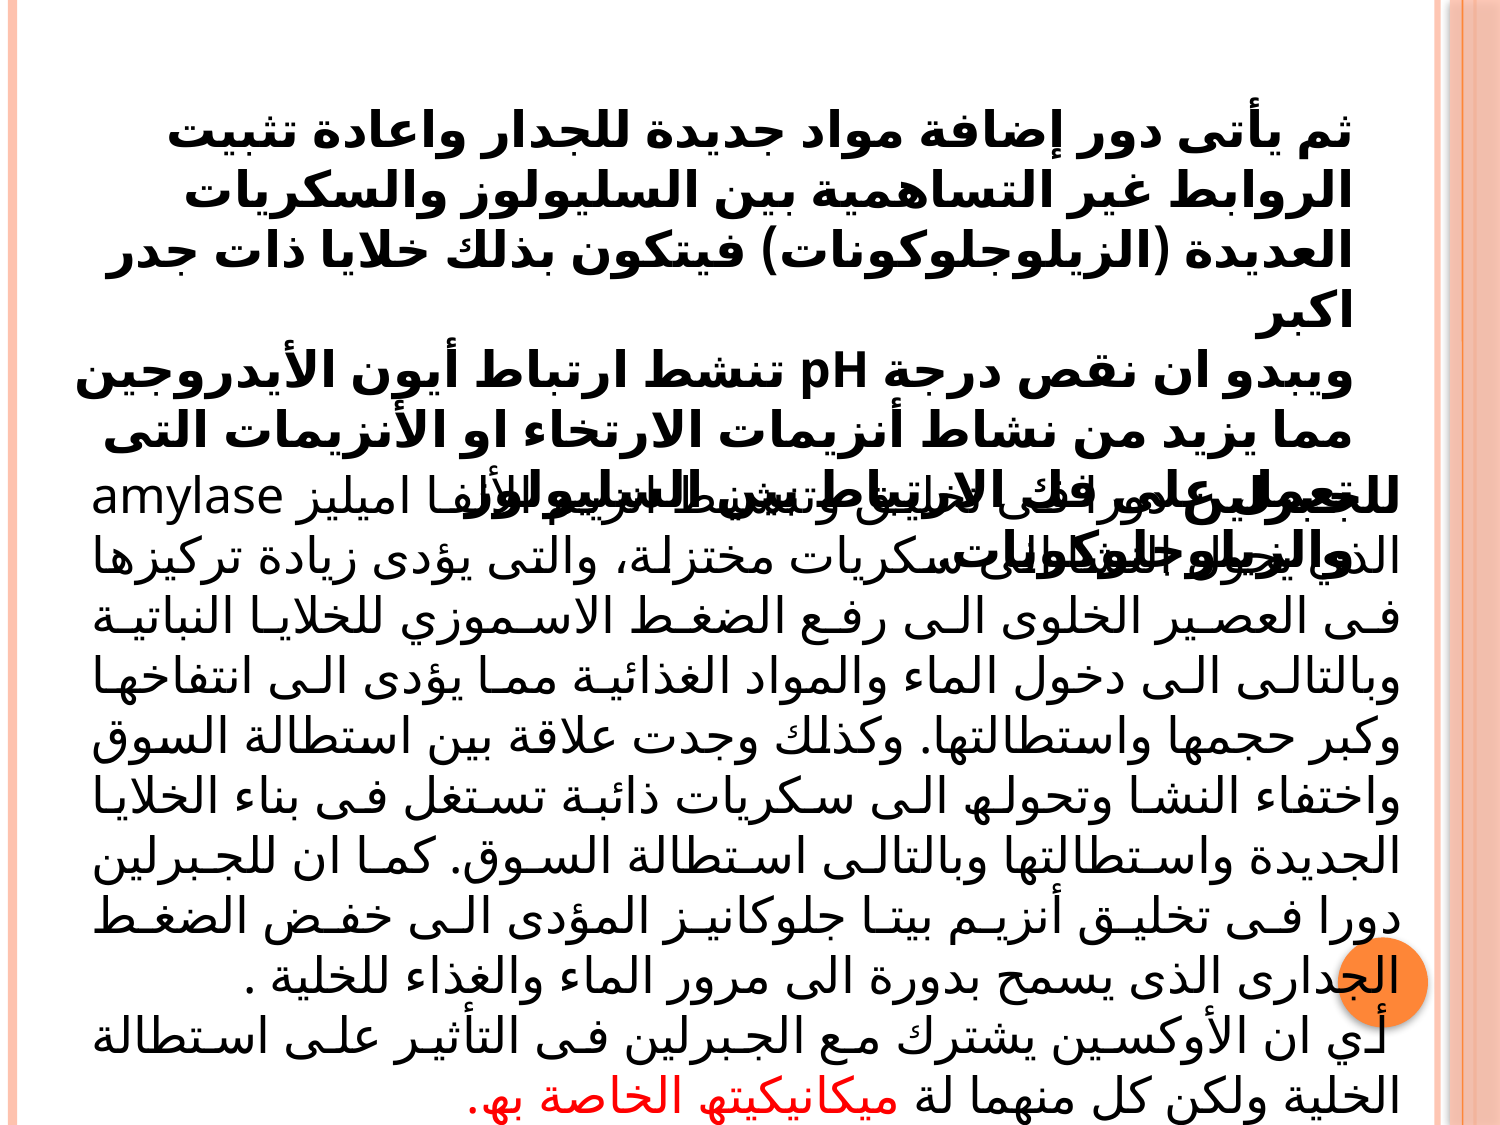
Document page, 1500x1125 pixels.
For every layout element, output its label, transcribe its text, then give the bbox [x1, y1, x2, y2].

text_box ثم یأتى دور إضافة مواد جدیدة للجدار واعادة تثبیت الروابط غیر التساھمیة بین السلیولوز والسكریات العدیدة (الزیلوجلوكونات) فیتكون بذلك خلایا ذات جدر اكبر ویبدو ان نقص درجة pH تنشط ارتباط أیون الأیدروجین مما یزید من نشاط أنزیمات الارتخاء او الأنزیمات التى تعمل على فك الارتباط بین السلیولوز والزیلوجلوكونات. [41, 89, 1371, 585]
text_box للجبرلین دورا فى تخلیق وتنشیط انزیم الألفا امیلیز amylase الذي يحول النشا الى سكریات مختزلة، والتى یؤدى زیادة تركیزھا فى العصیر الخلوى الى رفع الضغط الاسموزي للخلایا النباتیة وبالتالى الى دخول الماء والمواد الغذائیة مما یؤدى الى انتفاخھا وكبر حجمھا واستطالتھا. وكذلك وجدت علاقة بین استطالة السوق واختفاء النشا وتحولھ الى سكریات ذائبة تستغل فى بناء الخلایا الجدیدة واستطالتھا وبالتالى استطالة السوق. كما ان للجبرلین دورا فى تخلیق أنزیم بیتا جلوكانیز المؤدى الى خفض الضغط الجدارى الذى یسمح بدورة الى مرور الماء والغذاء للخلیة . أي ان الأوكسین یشترك مع الجبرلین فى التأثیر على استطالة الخلیة ولكن كل منھما لة میكانیكیتھ الخاصة بھ. [76, 456, 1418, 1125]
